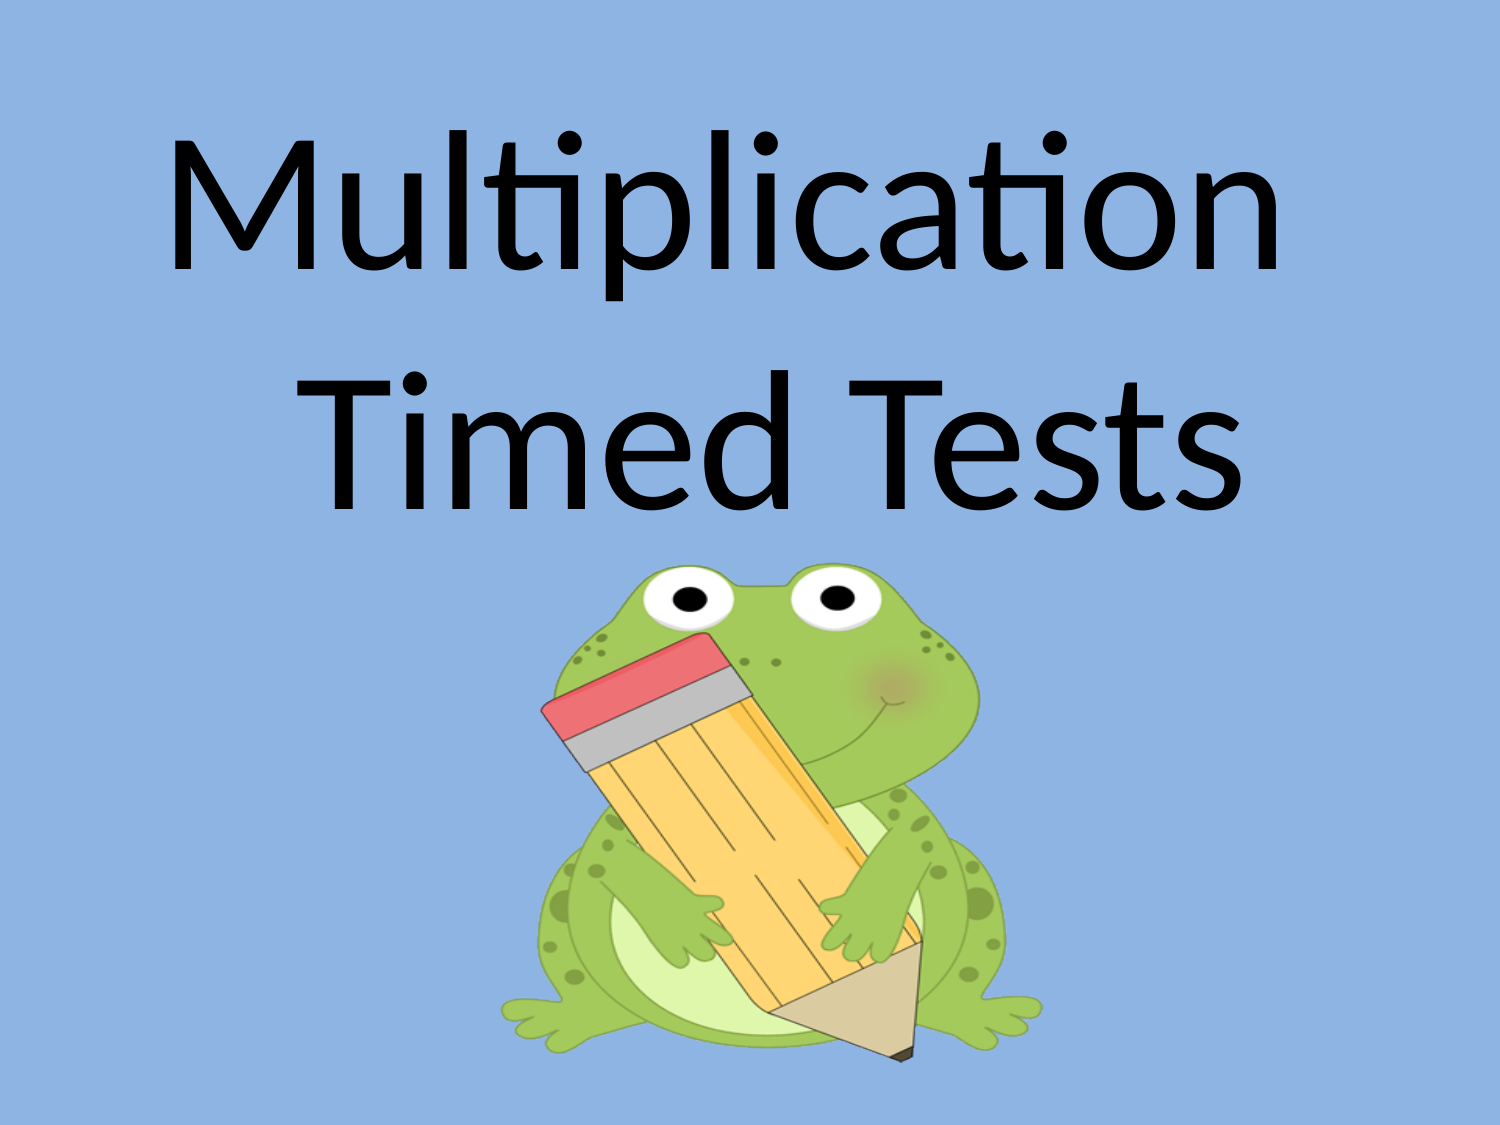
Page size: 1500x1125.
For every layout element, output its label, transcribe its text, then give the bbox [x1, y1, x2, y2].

picture [499, 561, 1045, 1063]
text_box Multiplication Timed Tests [144, 62, 1350, 558]
